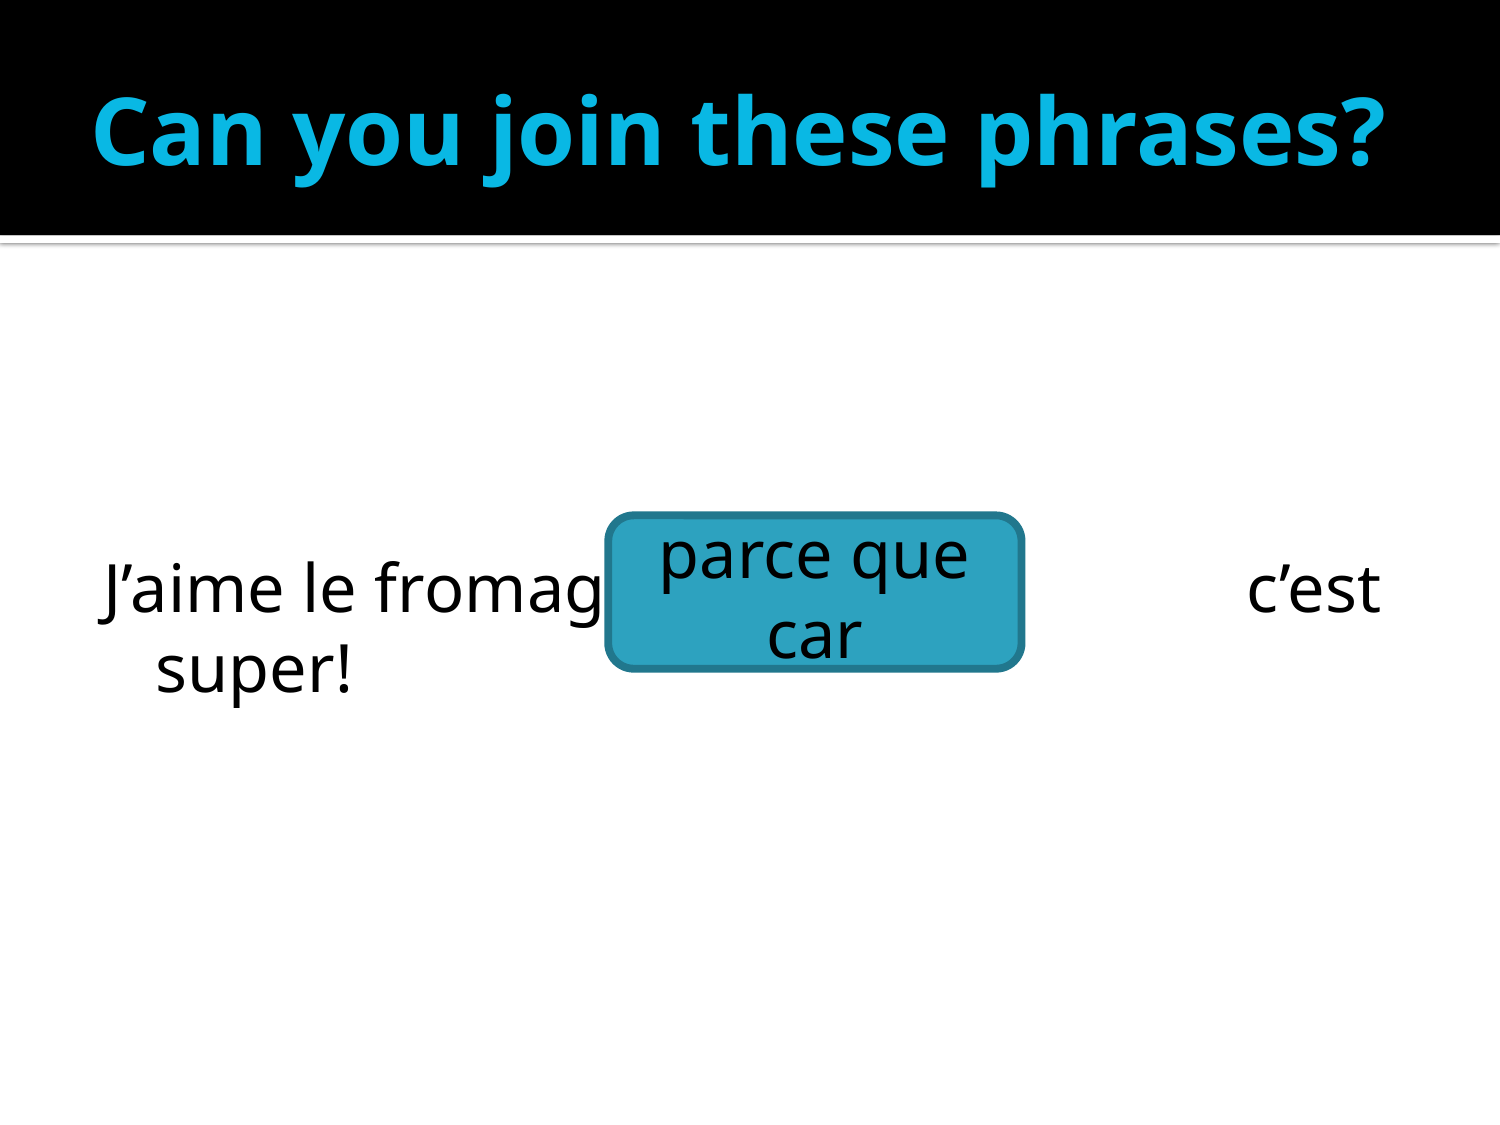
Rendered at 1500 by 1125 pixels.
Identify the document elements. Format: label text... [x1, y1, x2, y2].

title Can you join these phrases? [75, 25, 1425, 231]
list J’aime le fromage c’est super! [74, 290, 1426, 1051]
text_box parce que car [604, 511, 1026, 673]
